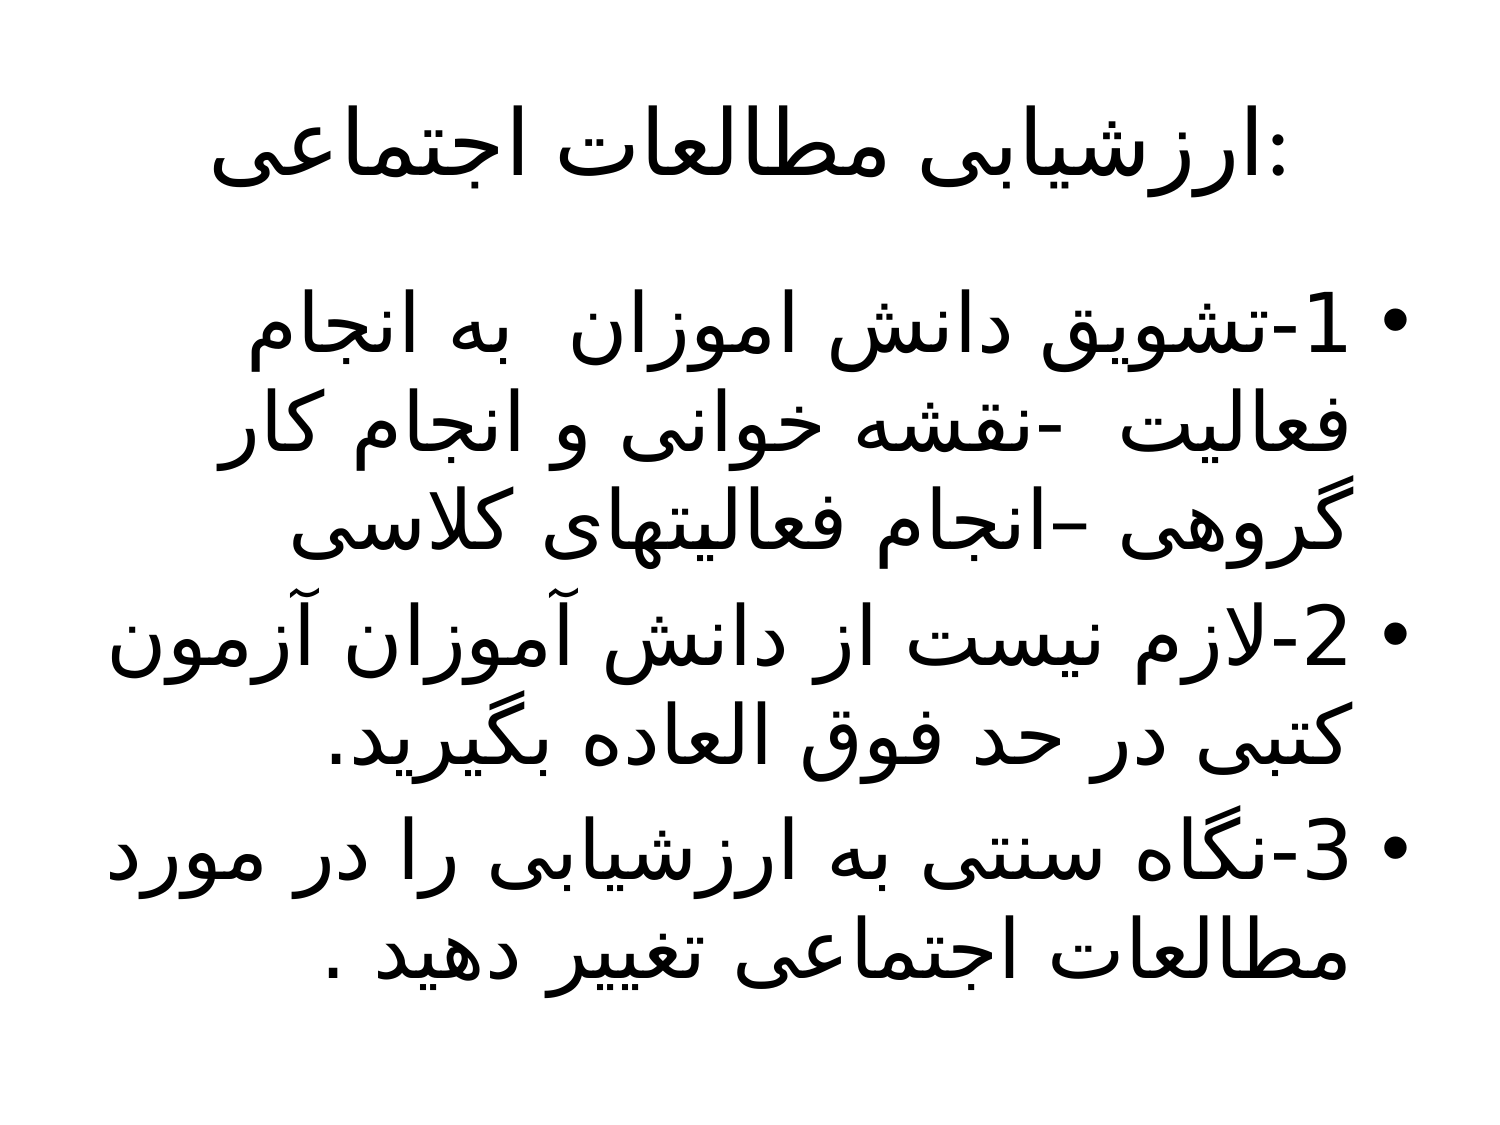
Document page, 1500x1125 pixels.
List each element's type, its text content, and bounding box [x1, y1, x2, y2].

title ارزشیابی مطالعات اجتماعی: [75, 45, 1425, 233]
list 1-تشویق دانش اموزان به انجام فعالیت -نقشه خوانی و انجام کار گروهی –انجام فعالیتهای کلاسی 2-لازم نیست از دانش آموزان آزمون کتبی در حد فوق العاده بگیرید. 3-نگاه سنتی به ارزشیابی را در مورد مطالعات اجتماعی تغییر دهید . [75, 262, 1425, 1005]
